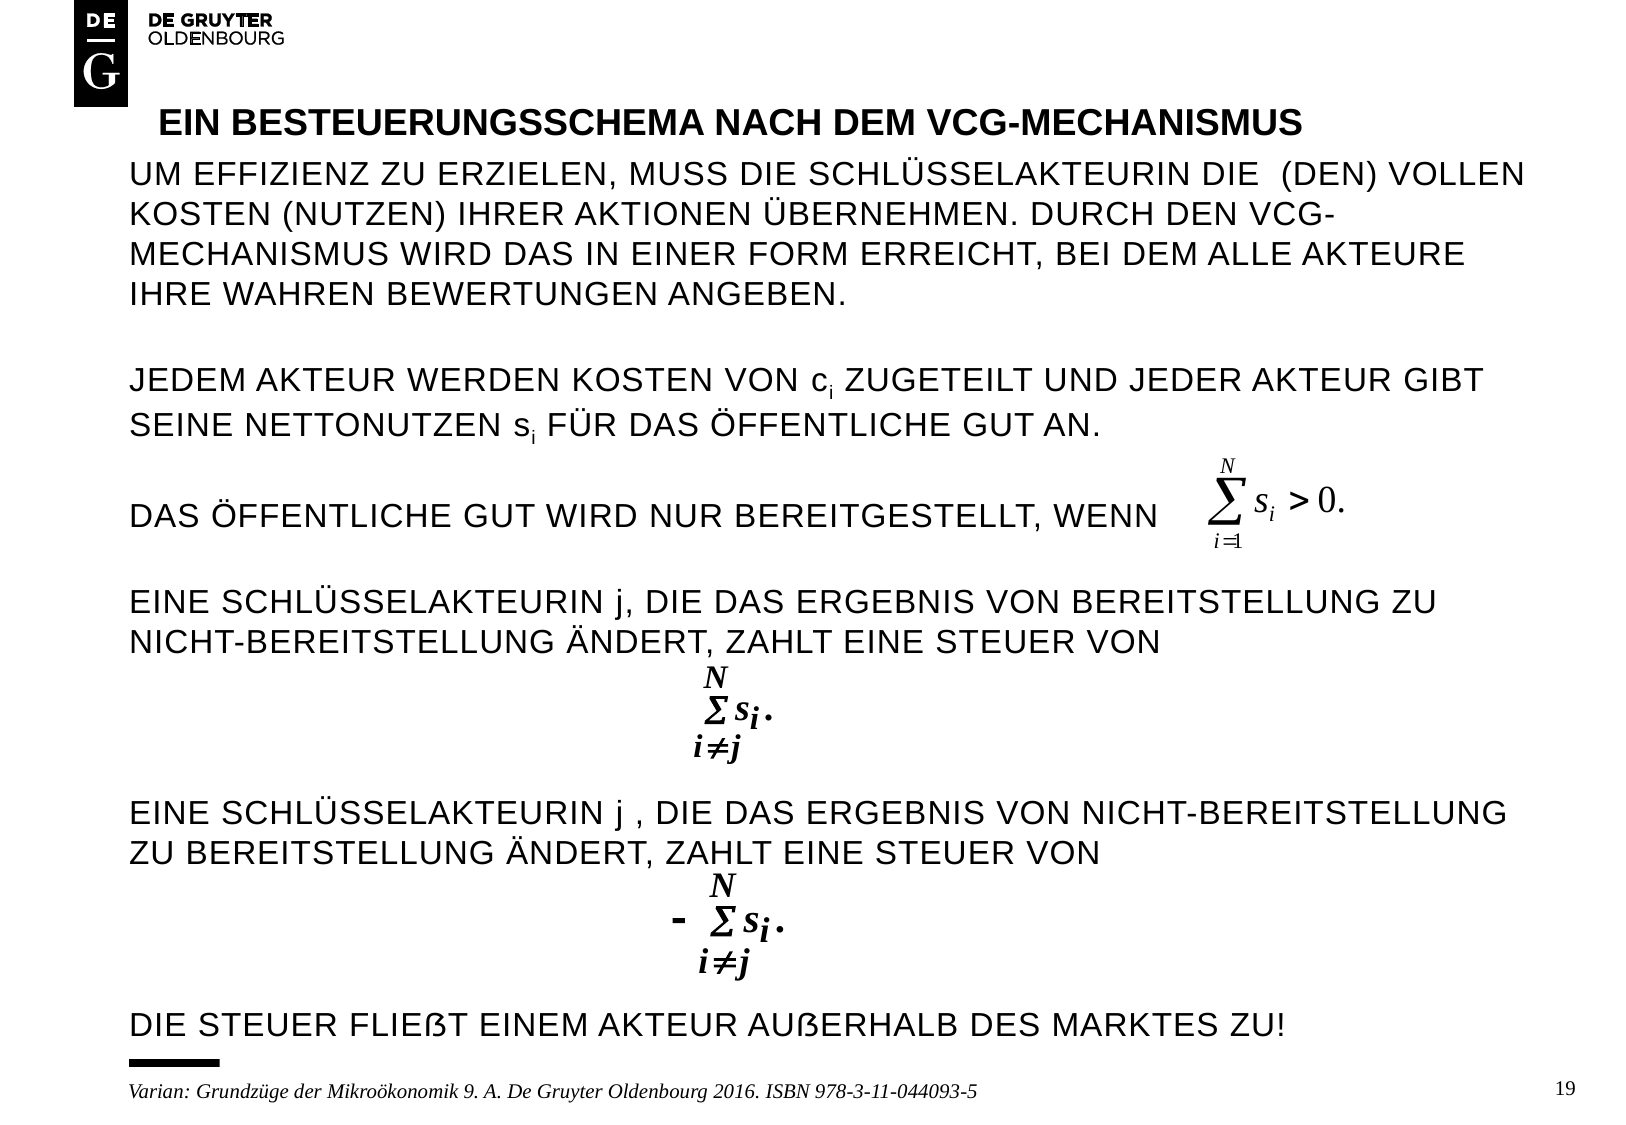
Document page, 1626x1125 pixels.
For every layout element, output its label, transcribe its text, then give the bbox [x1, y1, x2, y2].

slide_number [128, 1077, 1539, 1108]
title Ein besteuerungsschema nach dem VCG-Mechanismus [158, 97, 1585, 153]
list Um effizienz zu erzielen, muss die Schlüsselakteurin die (den) vollen Kosten (nutzen) ihrer aktionen übernehmen. Durch den VCG-mechanismus wird das in einer form erreicht, bei dem alle Akteure ihre wahren bewertungen angeben. Jedem Akteur werden kosten von ci zugeteilt und jeder akteur gibt seine nettonutzen si für das öffentliche gut an. Das öffentliche gut wird nur bereitgestellt, wenn Eine Schlüsselakteurin j, die das Ergebnis von Bereitstellung zu nicht-bereitstellung ändert, zahlt eine steuer von Eine Schlüsselakteurin j , die das Ergebnis von nicht-Bereitstellung zu bereitstellung ändert, zahlt eine steuer von Die steuer fließt einem akteur außerhalb des marktes zu! [129, 152, 1556, 1055]
slide_number 19 [1554, 1074, 1614, 1104]
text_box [1201, 448, 1350, 555]
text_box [690, 659, 775, 767]
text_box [669, 865, 786, 984]
